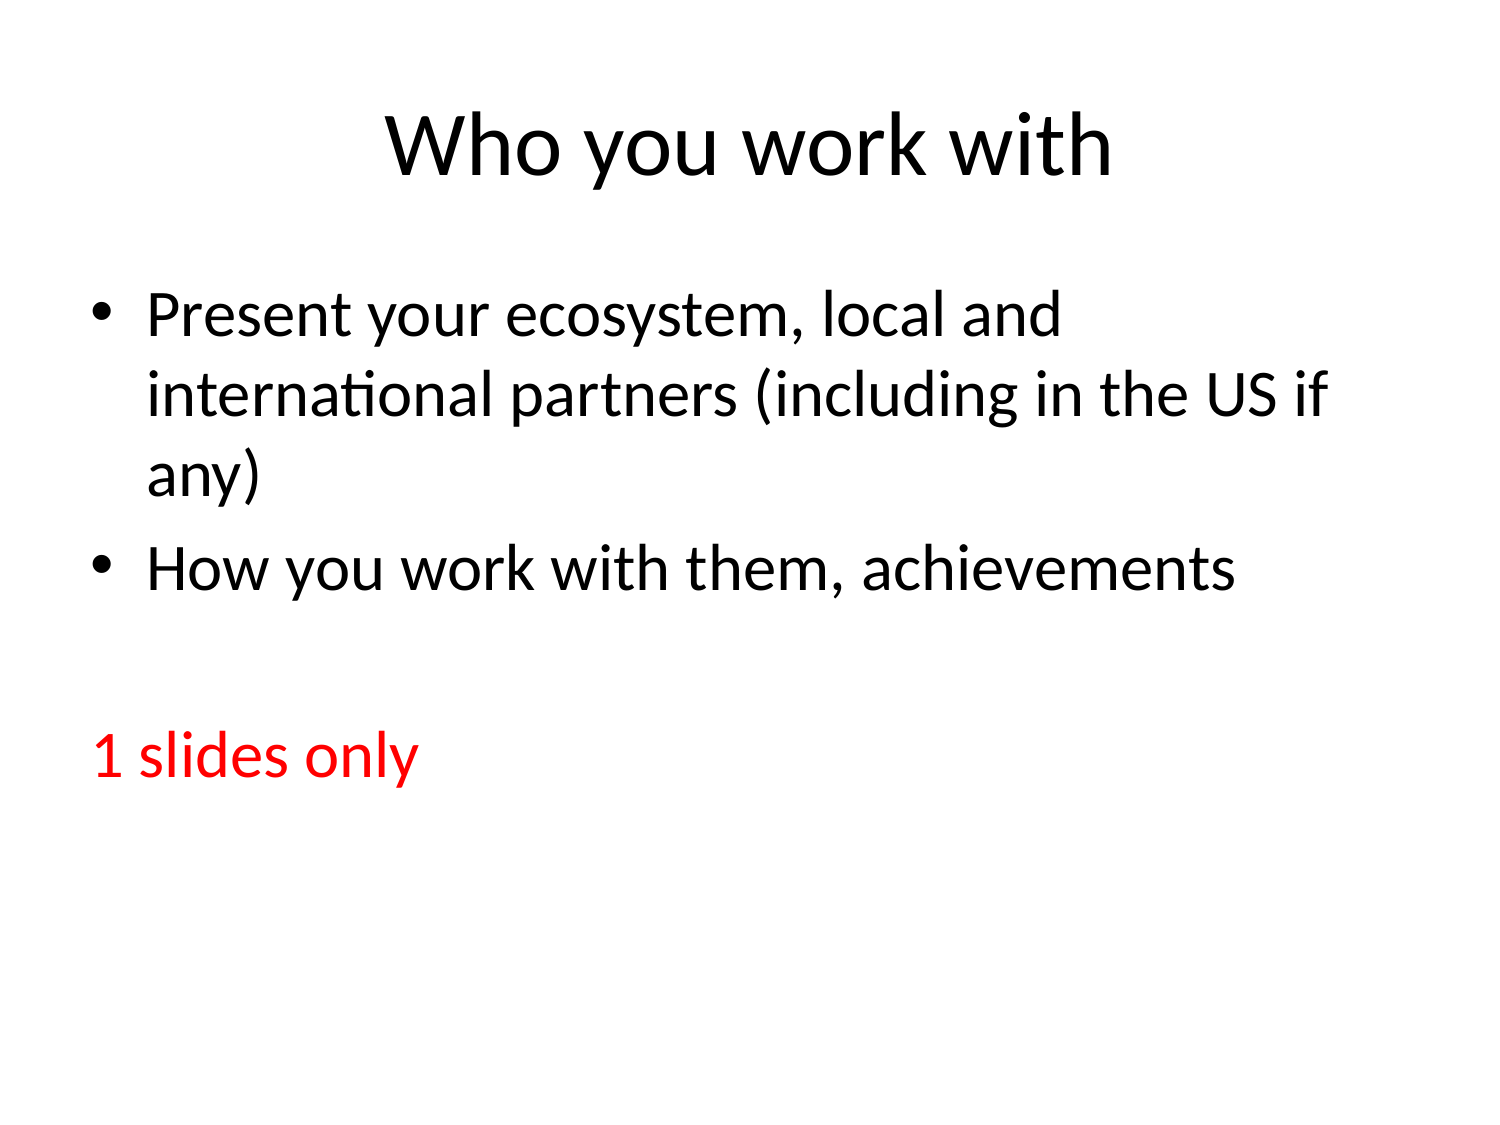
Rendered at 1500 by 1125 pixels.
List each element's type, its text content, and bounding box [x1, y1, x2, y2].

list Present your ecosystem, local and international partners (including in the US if any) How you work with them, achievements 1 slides only [75, 262, 1425, 1005]
title Who you work with [75, 45, 1425, 233]
